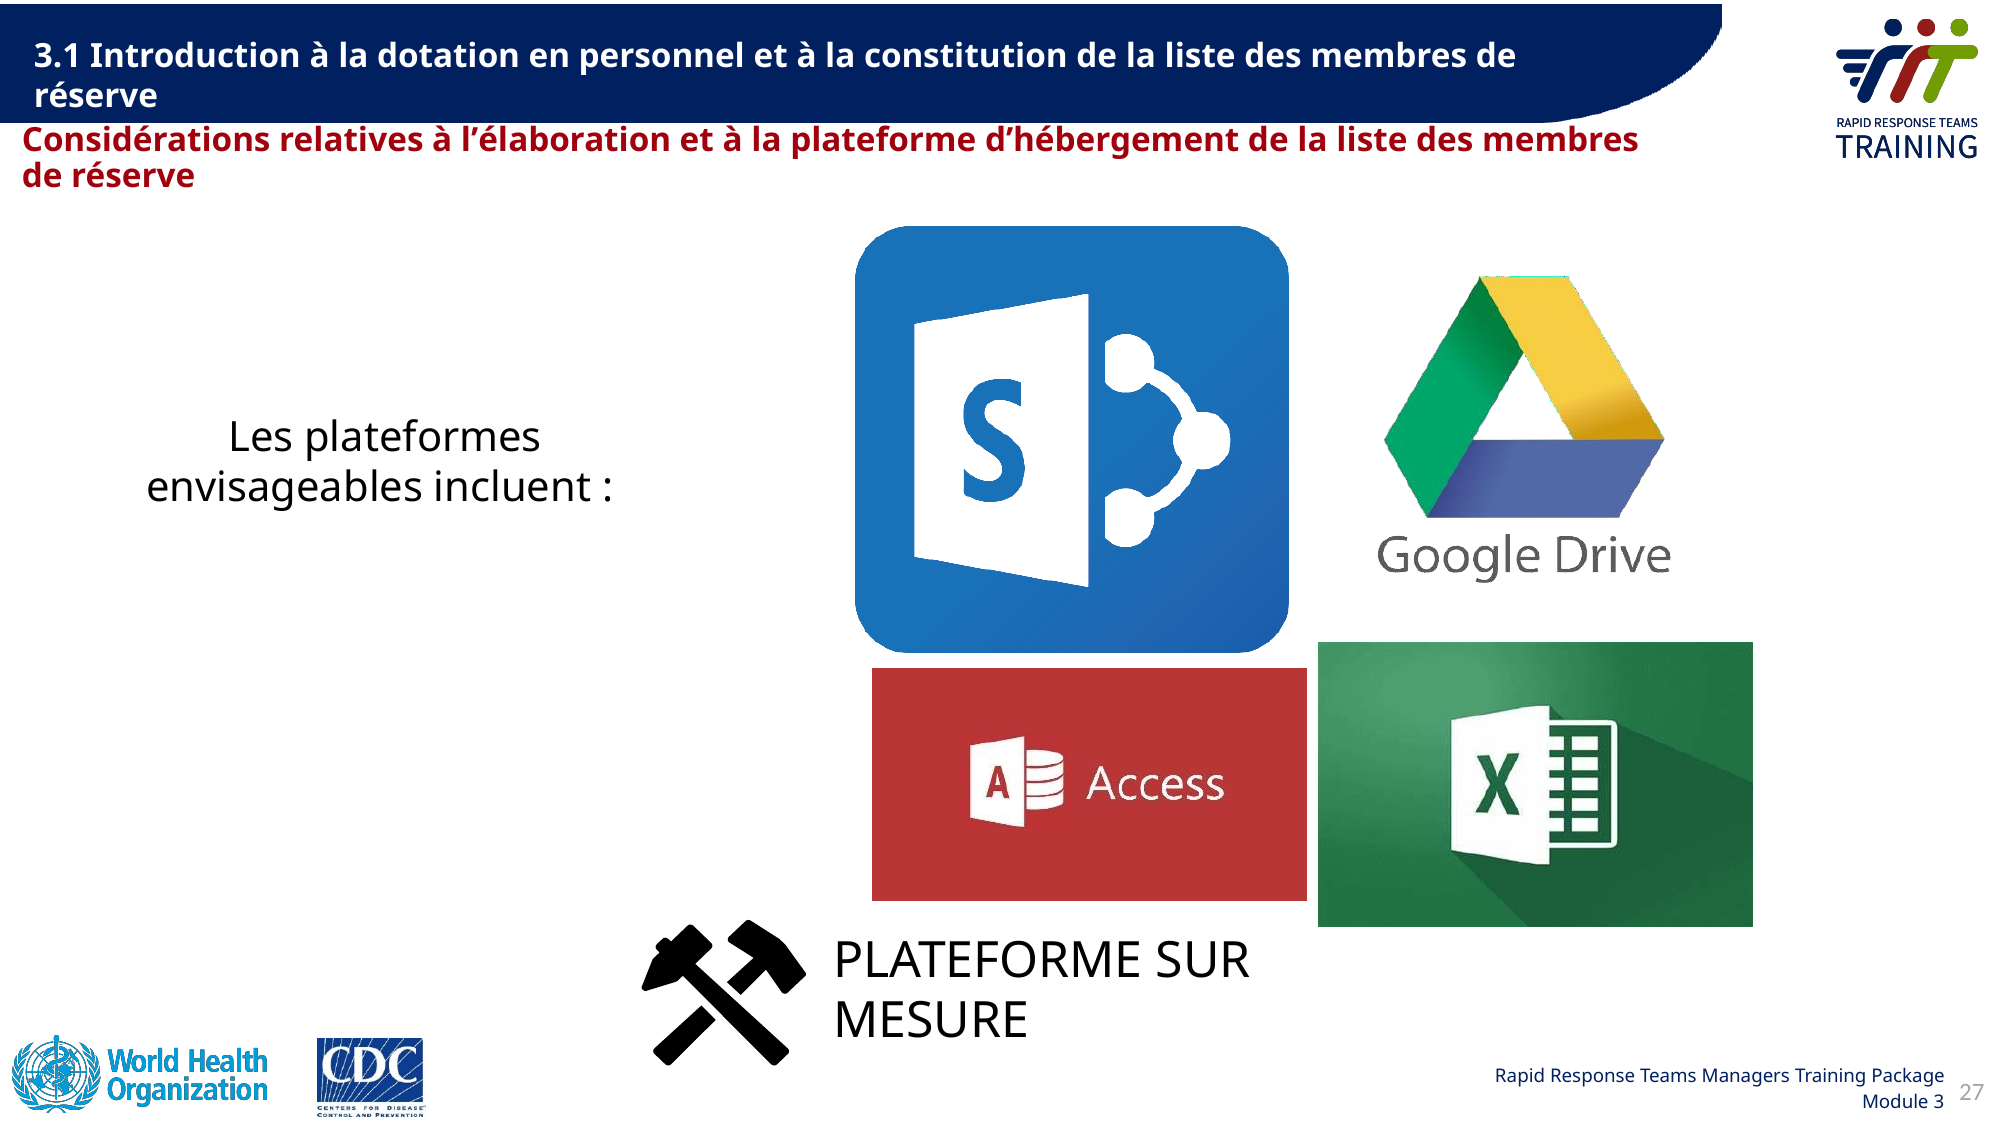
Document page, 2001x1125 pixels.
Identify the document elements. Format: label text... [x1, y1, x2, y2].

picture [12, 1083, 48, 1113]
picture [1318, 642, 1754, 928]
picture [24, 1054, 36, 1087]
text_box [726, 919, 806, 995]
picture [12, 1035, 54, 1068]
picture [22, 1062, 26, 1077]
slide_number 27 [1934, 1067, 2000, 1125]
picture [872, 668, 1307, 902]
picture [36, 1088, 78, 1105]
picture [855, 226, 1290, 653]
text_box PLATEFORME SUR MESURE [830, 924, 1262, 1048]
picture [50, 1108, 62, 1113]
picture [40, 1062, 47, 1070]
picture [46, 1056, 54, 1062]
picture [34, 1054, 43, 1078]
text_box [641, 924, 790, 1066]
picture [1835, 19, 1978, 167]
picture [59, 1035, 267, 1113]
text_box 3.1 Introduction à la dotation en personnel et à la constitution de la liste des membres de réserve [19, 26, 1565, 62]
text_box Les plateformes envisageables incluent : [104, 406, 664, 510]
picture [0, 4, 1722, 123]
picture [317, 1038, 426, 1117]
title Considérations relatives à lʼélaboration et à la plateforme d’hébergement de la liste des membres de réserve [18, 62, 1689, 254]
picture [30, 1083, 37, 1091]
picture [1377, 275, 1672, 583]
picture [71, 1053, 90, 1091]
